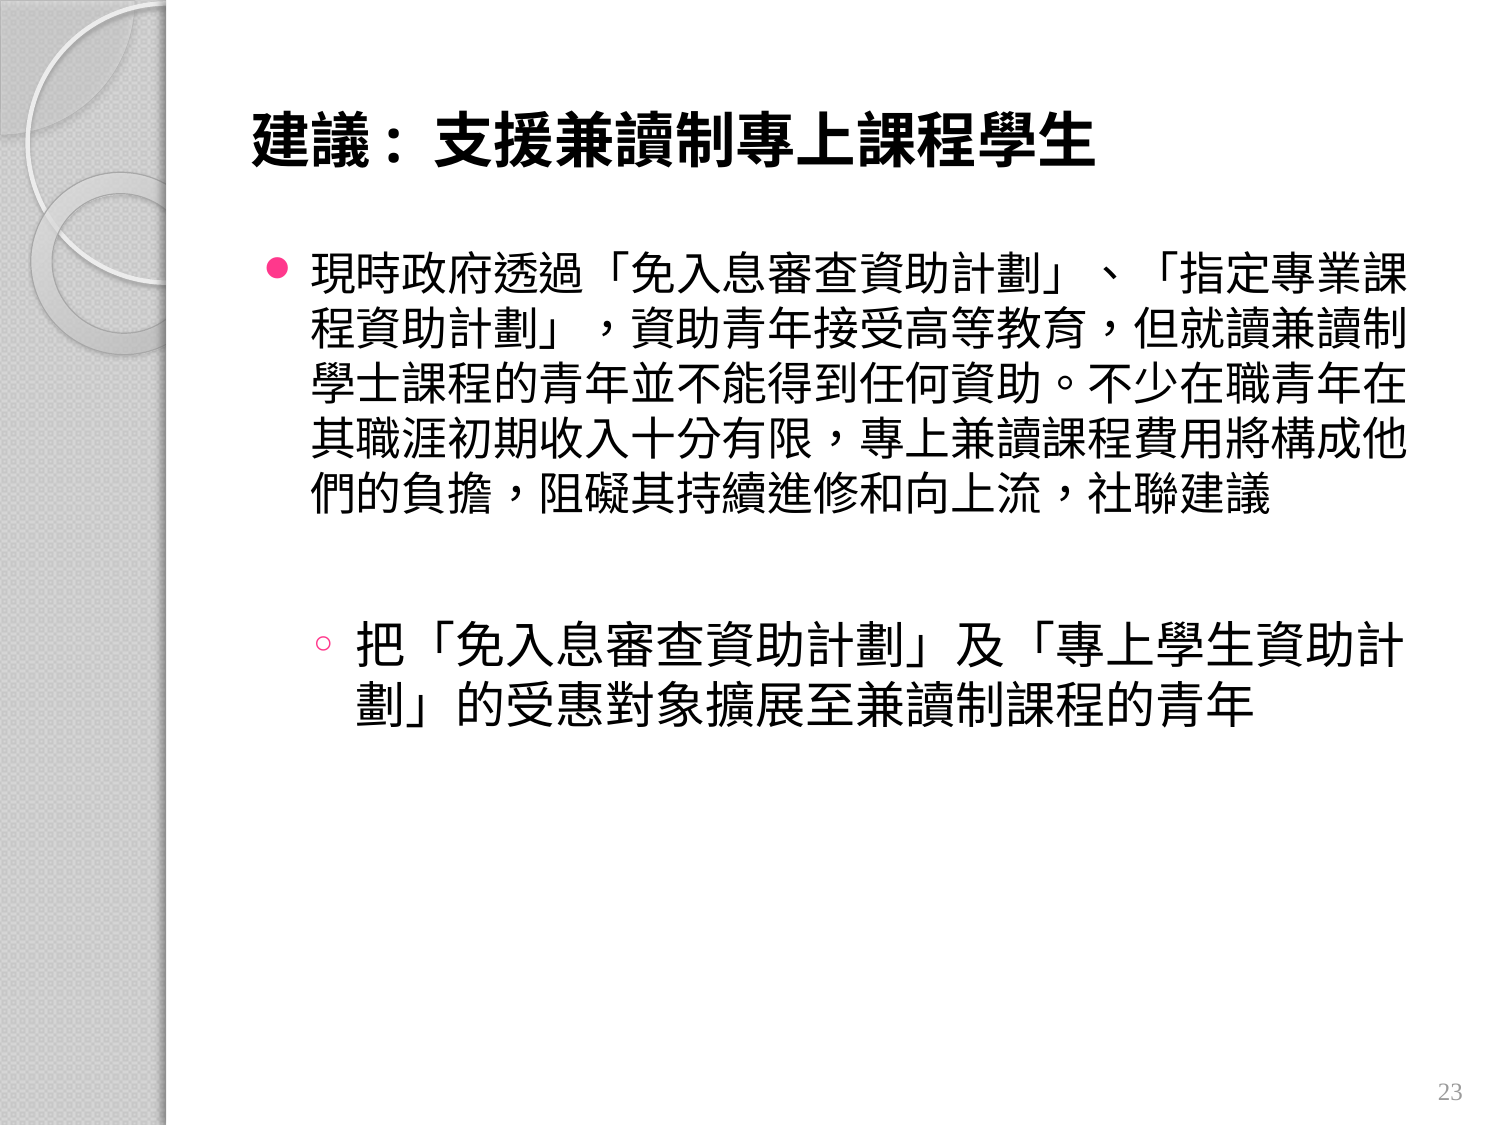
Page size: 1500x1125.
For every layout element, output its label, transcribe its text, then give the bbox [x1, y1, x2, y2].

list 現時政府透過「免入息審查資助計劃」、「指定專業課程資助計劃」，資助青年接受高等教育，但就讀兼讀制學士課程的青年並不能得到任何資助。不少在職青年在其職涯初期收入十分有限，專上兼讀課程費用將構成他們的負擔，阻礙其持續進修和向上流，社聯建議 把「免入息審查資助計劃」及「專上學生資助計劃」的受惠對象擴展至兼讀制課程的青年 [235, 237, 1466, 1000]
slide_number 23 [1413, 1034, 1488, 1113]
title 建議: 支援兼讀制專上課程學生 [235, 45, 1466, 233]
